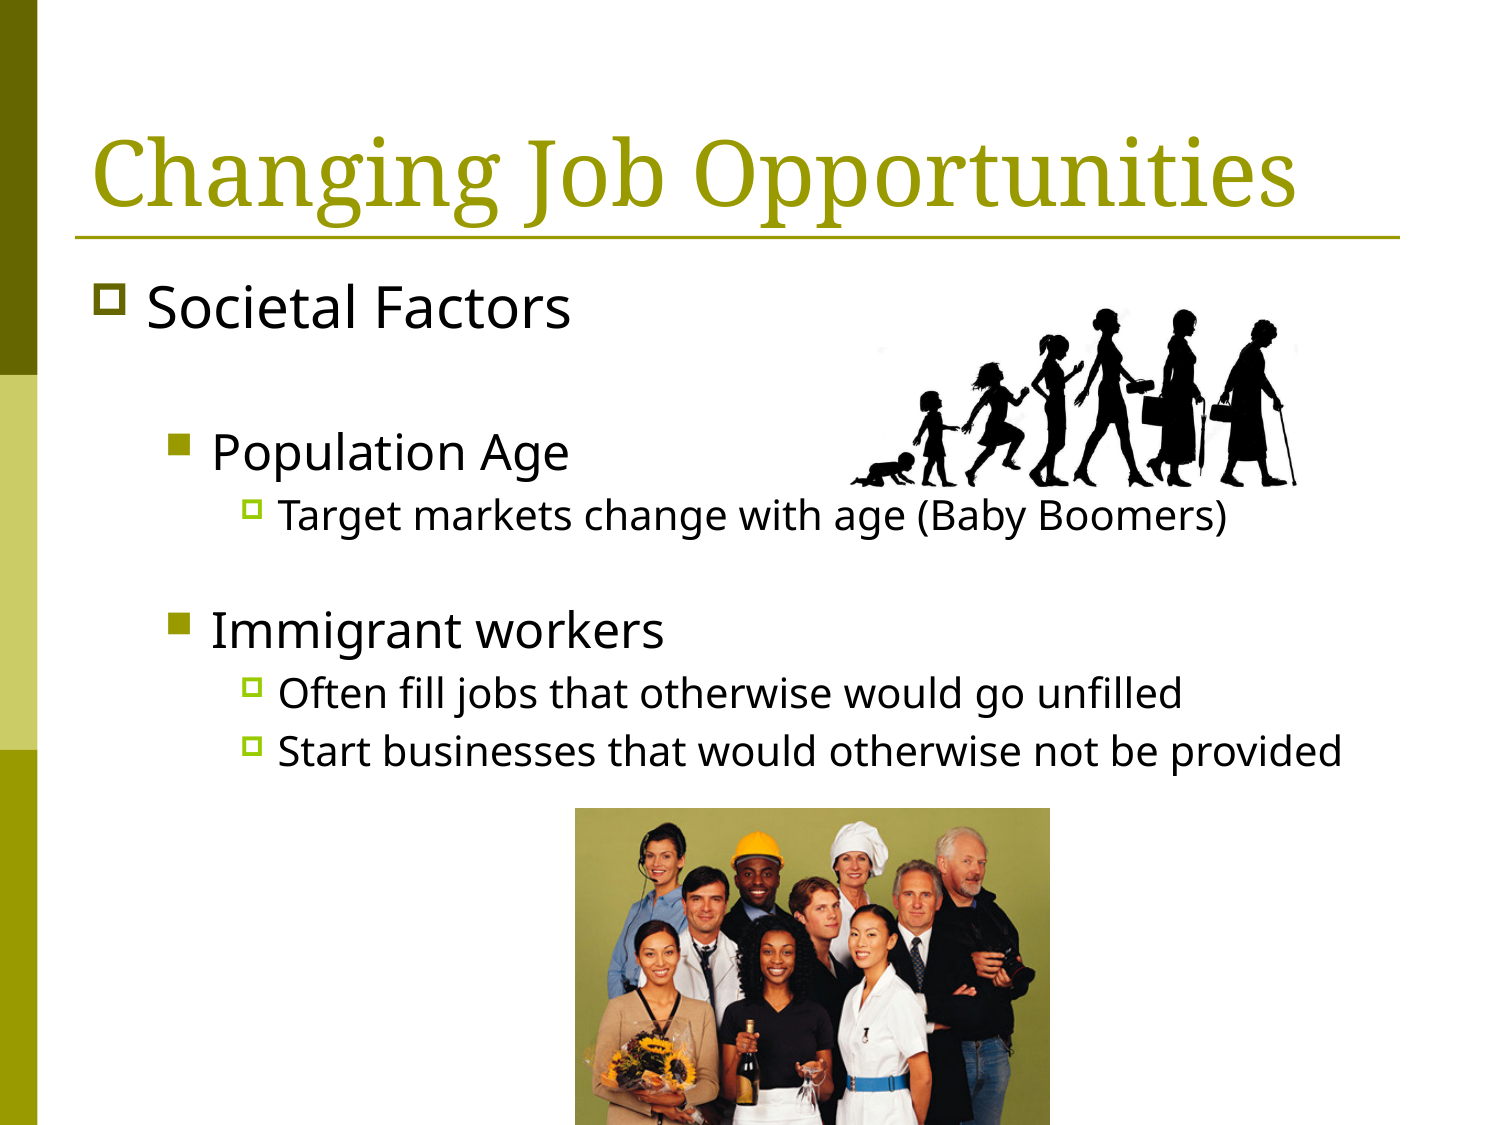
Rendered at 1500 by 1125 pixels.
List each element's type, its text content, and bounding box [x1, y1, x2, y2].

list Societal Factors Population Age Target markets change with age (Baby Boomers) Immigrant workers Often fill jobs that otherwise would go unfilled Start businesses that would otherwise not be provided [74, 262, 1451, 1006]
picture [574, 808, 1051, 1125]
picture [849, 287, 1298, 490]
title Changing Job Opportunities [74, 45, 1426, 233]
